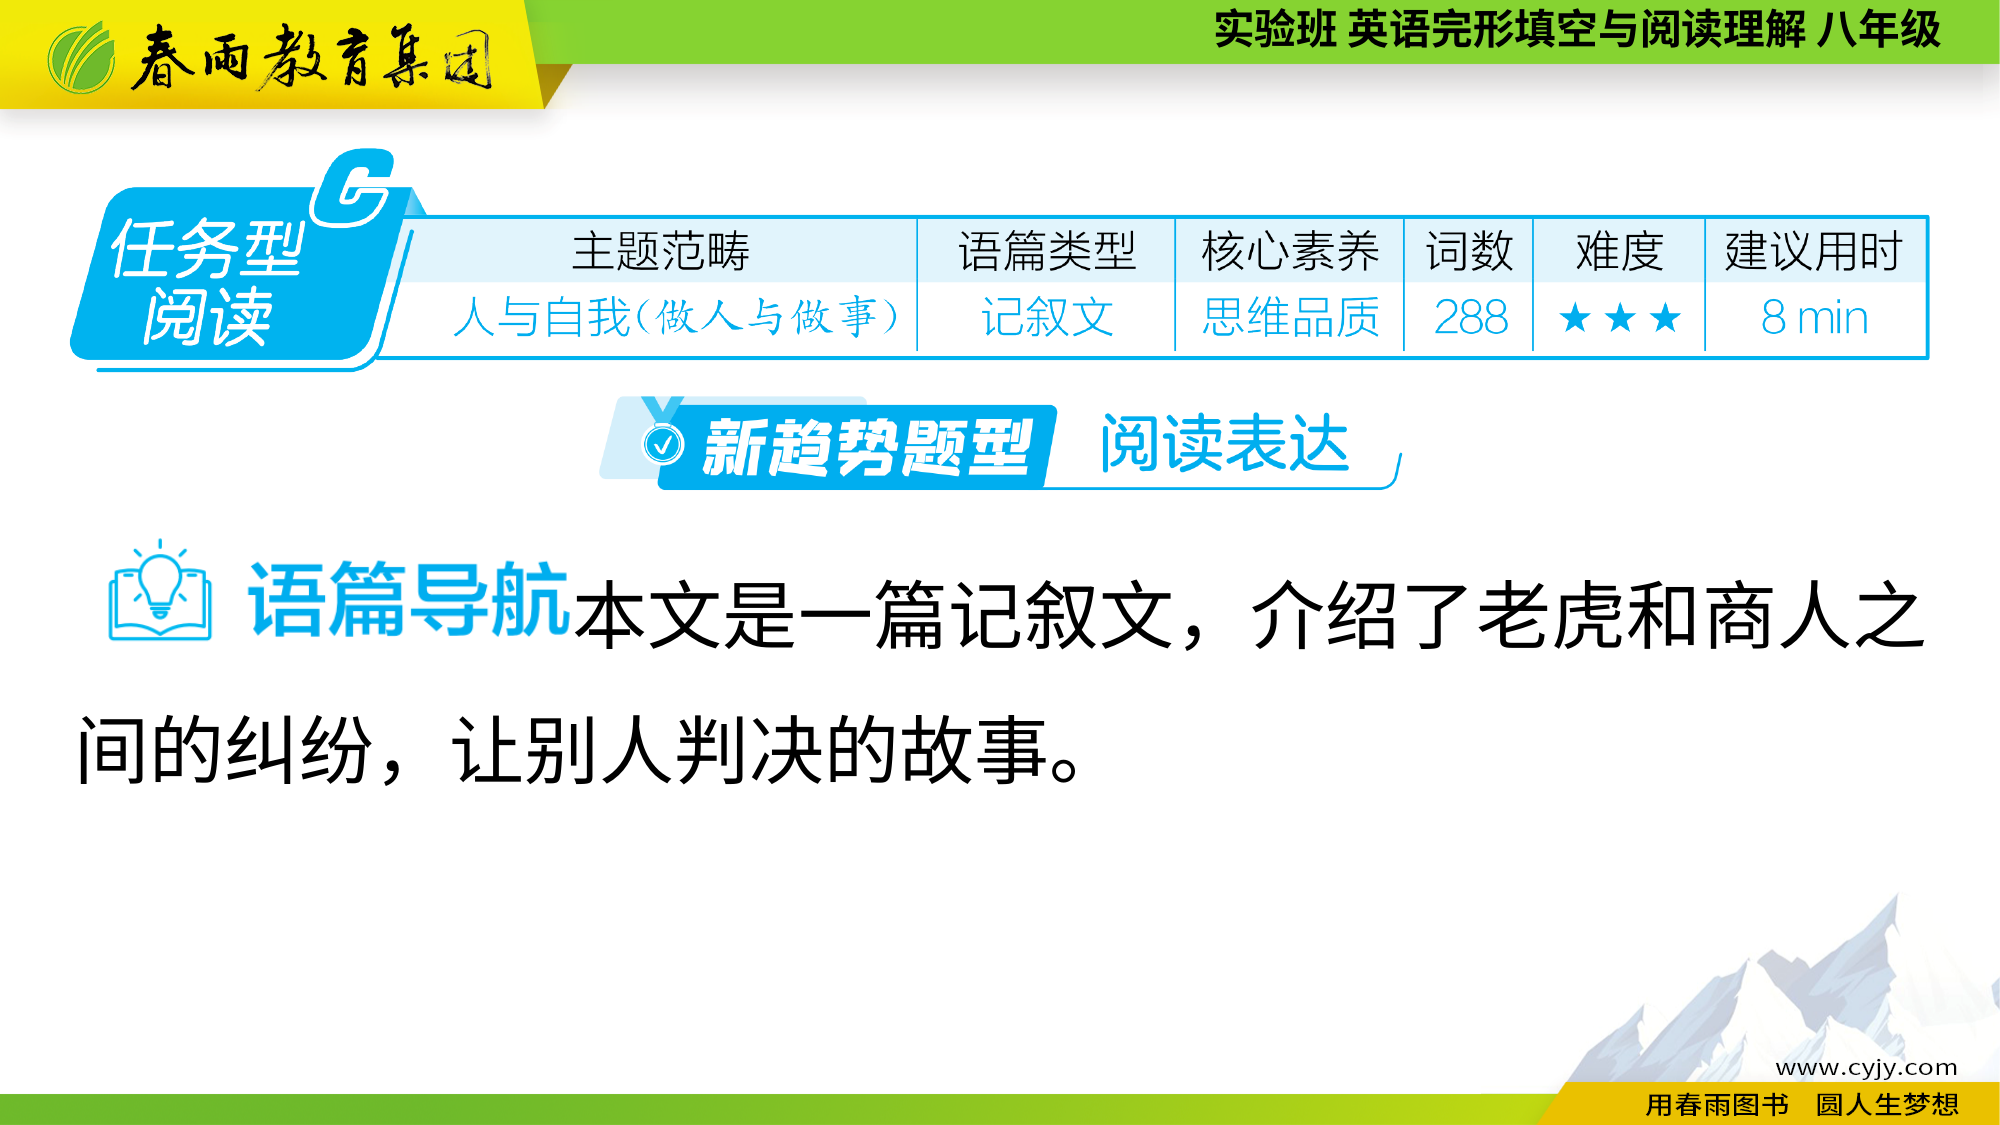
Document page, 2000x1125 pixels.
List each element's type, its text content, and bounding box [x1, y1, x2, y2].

picture [0, 0, 2000, 1125]
list 本文是一篇记叙文，介绍了老虎和商人之间的纠纷，让别人判决的故事。 [59, 516, 1944, 787]
